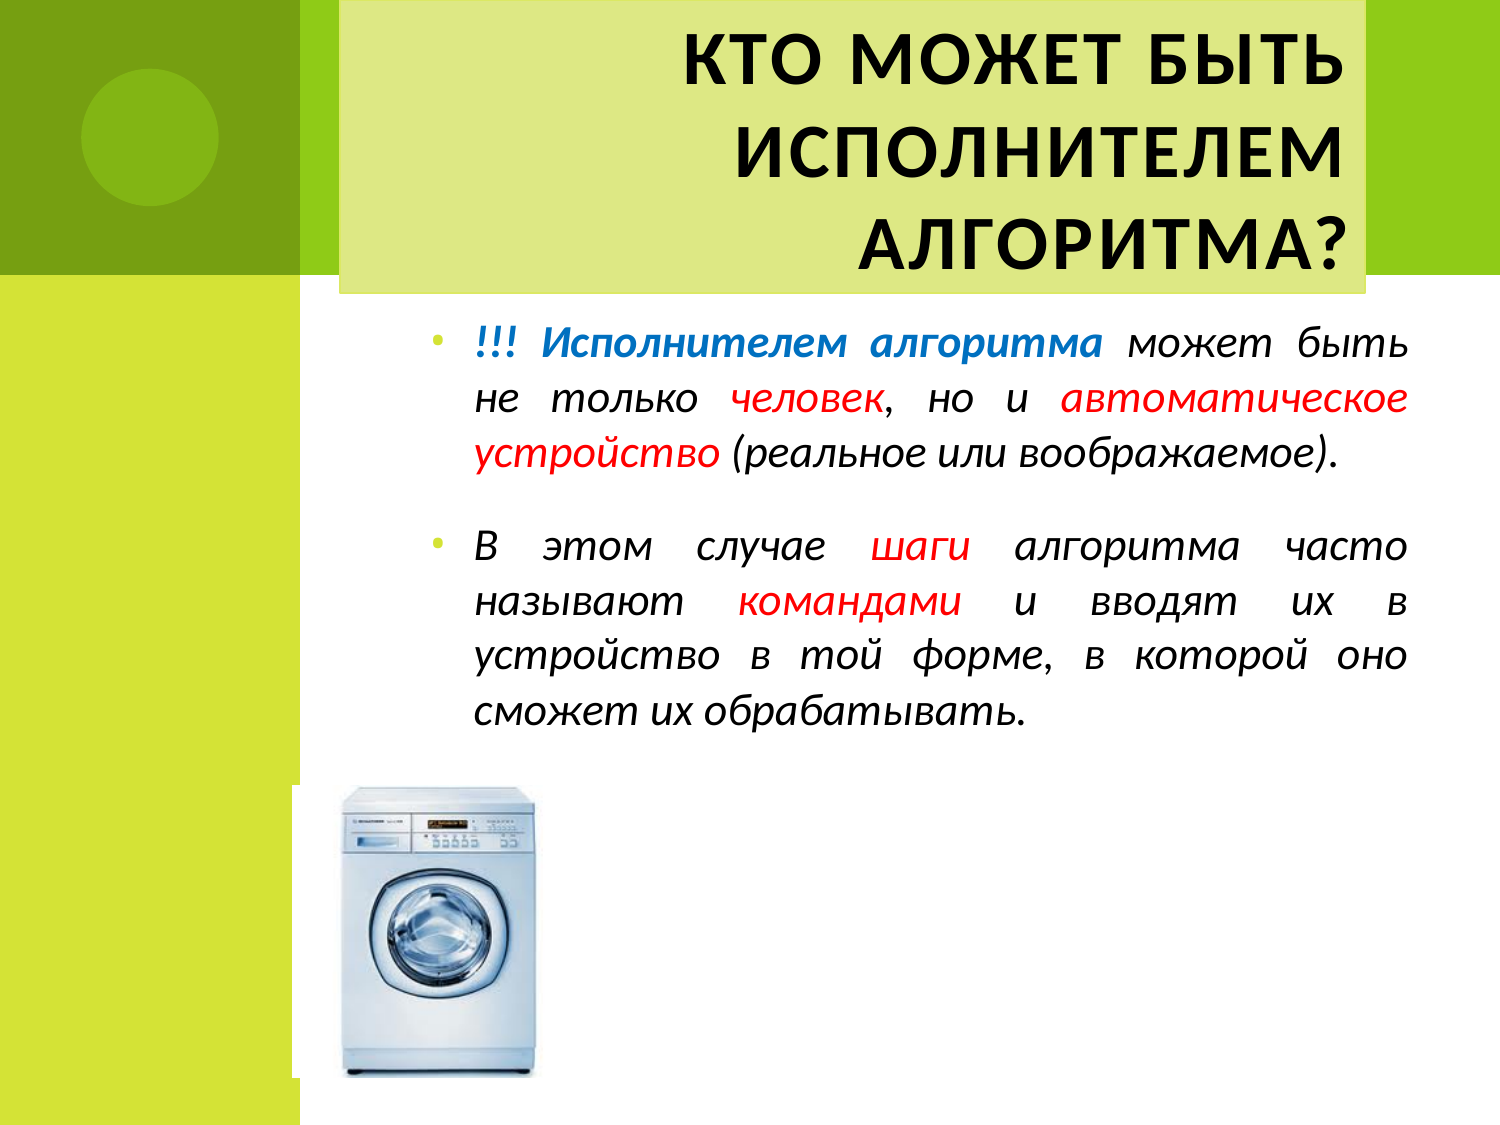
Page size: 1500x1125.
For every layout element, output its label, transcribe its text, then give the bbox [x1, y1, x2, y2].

picture [292, 784, 587, 1079]
list !!! Исполнителем алгоритма может быть не только человек, но и автоматическое устройство (реальное или воображаемое). В этом случае шаги алгоритма часто называют командами и вводят их в устройство в той форме, в которой оно сможет их обрабатывать. [398, 304, 1424, 935]
title Кто может быть исполнителем алгоритма? [339, 0, 1366, 294]
